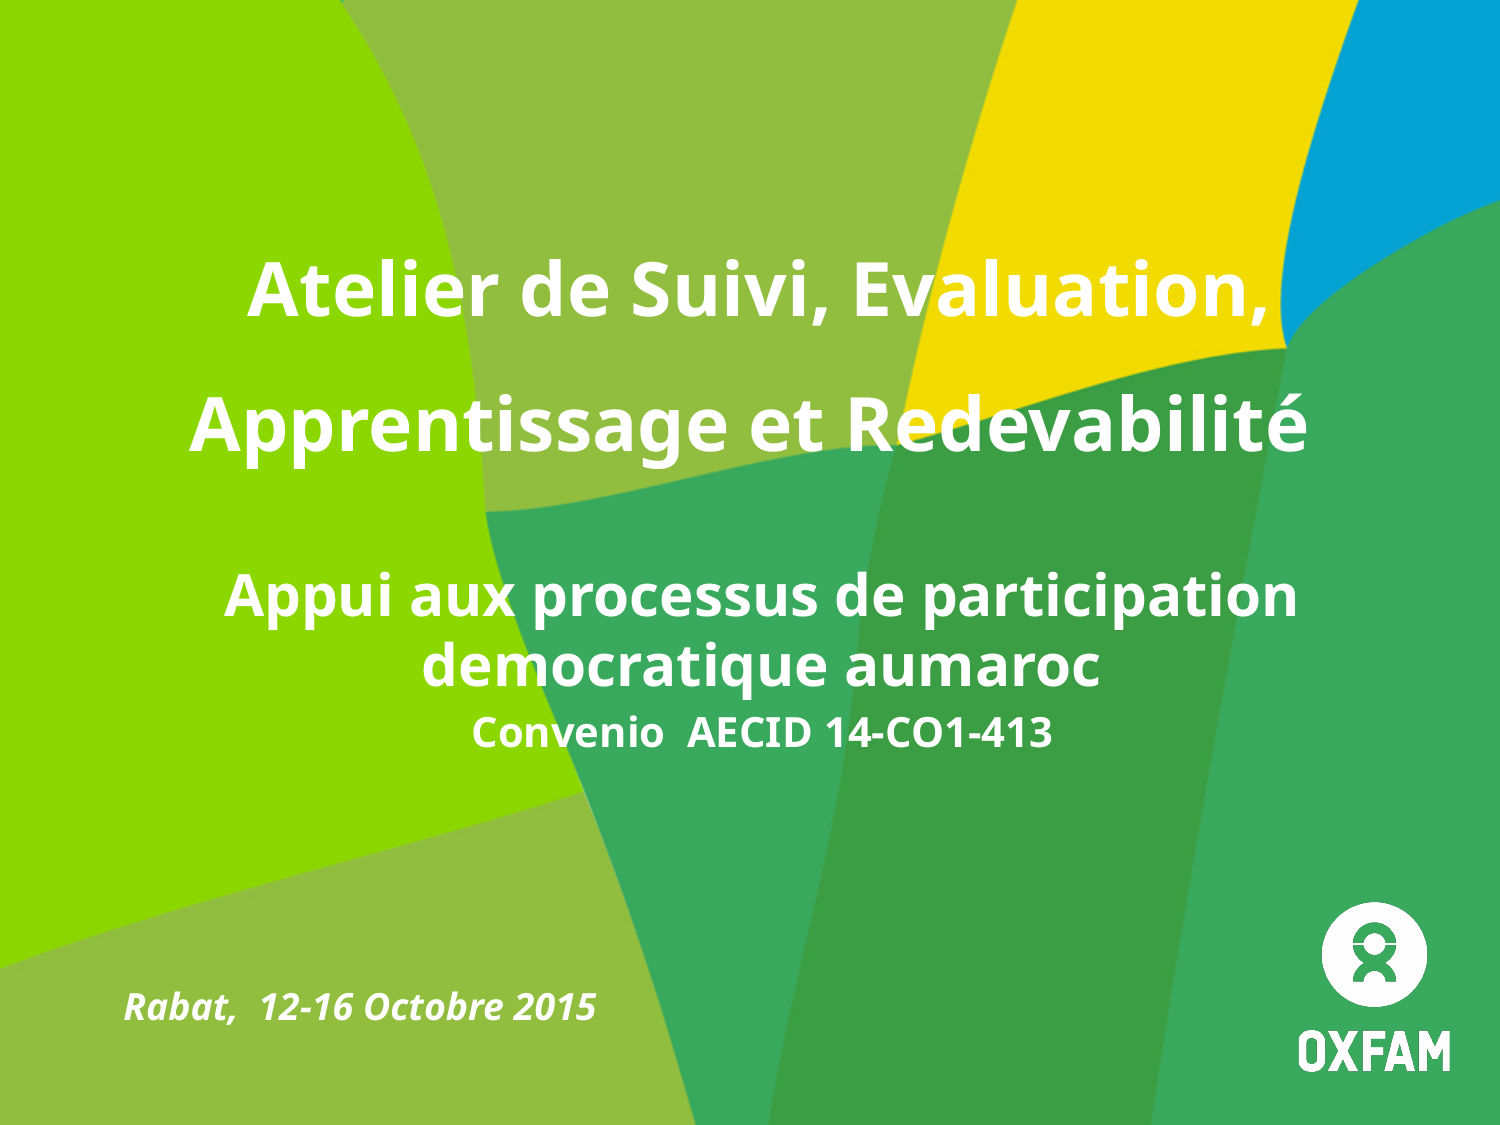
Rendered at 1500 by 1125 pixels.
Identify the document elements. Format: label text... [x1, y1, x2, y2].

text_box Rabat, 12-16 Octobre 2015 [64, 975, 656, 1036]
title Atelier de Suivi, Evaluation, Apprentissage et Redevabilité [65, 196, 1455, 522]
text_box Appui aux processus de participation democratique aumaroc Convenio AECID 14-CO1-413 [64, 550, 1459, 766]
picture [0, 0, 1500, 1125]
